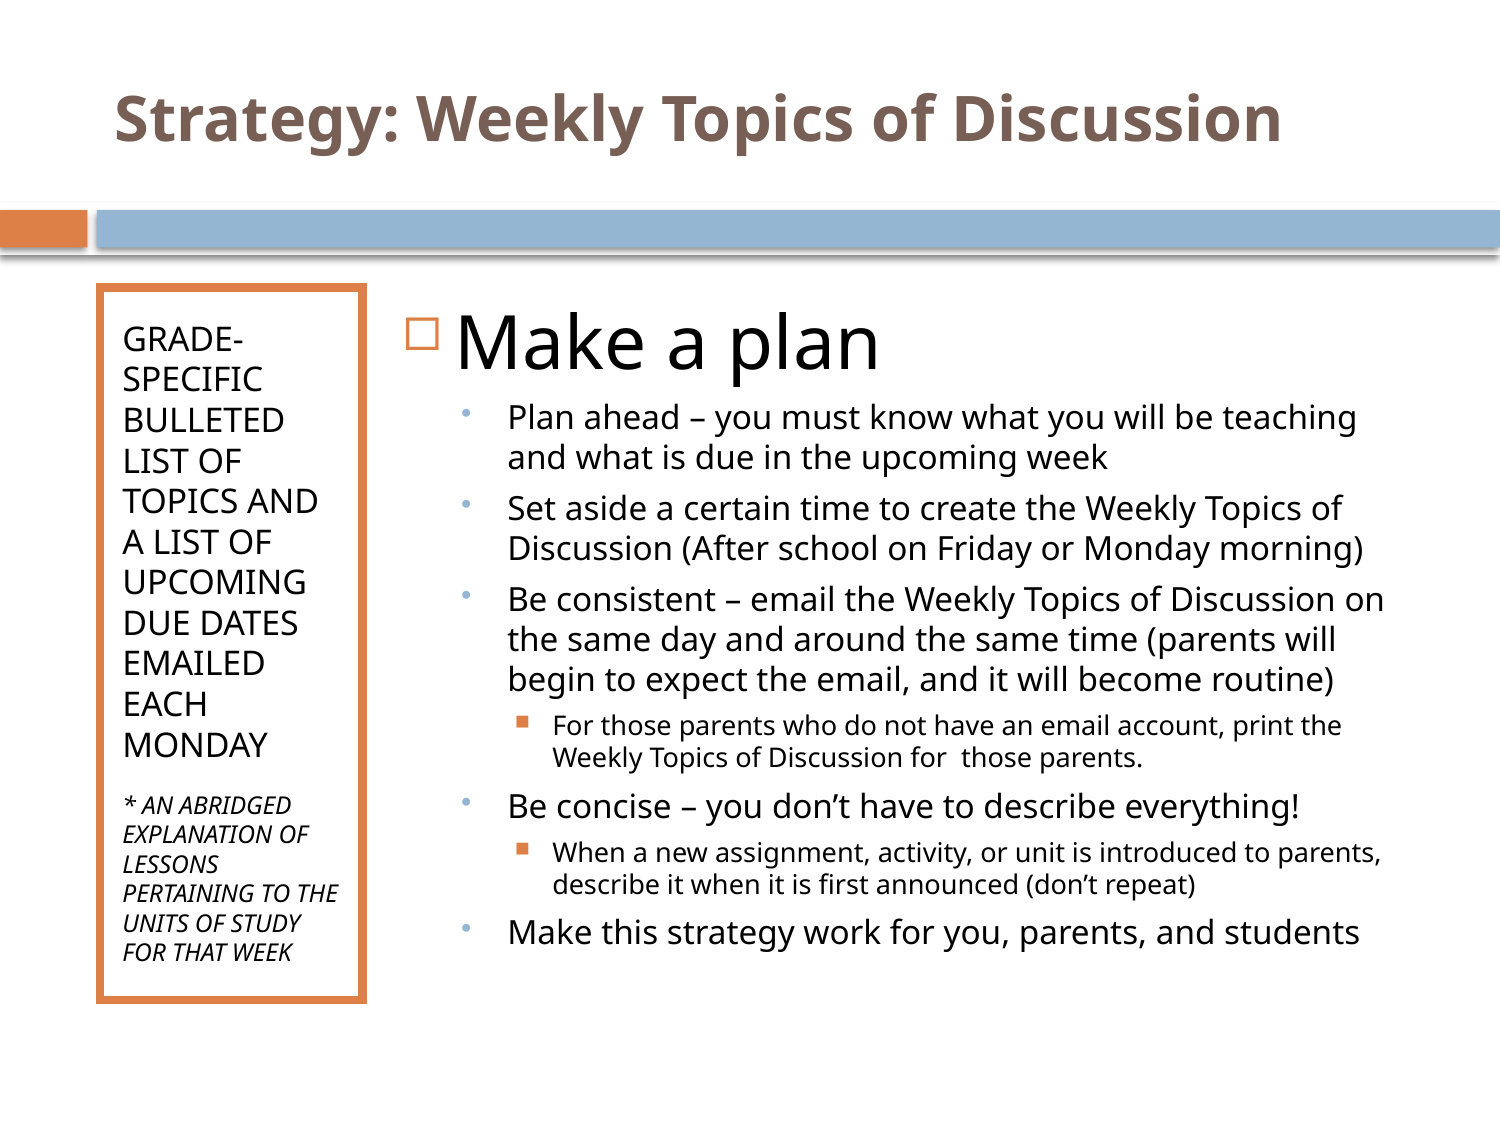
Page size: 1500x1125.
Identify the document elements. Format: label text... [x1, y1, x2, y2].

list grade-specific bulleted list of topics and a list of upcoming due dates emailed each Monday * an abridged explanation of lessons pertaining to the units of study for that week [96, 283, 367, 1004]
list Make a plan Plan ahead – you must know what you will be teaching and what is due in the upcoming week Set aside a certain time to create the Weekly Topics of Discussion (After school on Friday or Monday morning) Be consistent – email the Weekly Topics of Discussion on the same day and around the same time (parents will begin to expect the email, and it will become routine) For those parents who do not have an email account, print the Weekly Topics of Discussion for those parents. Be concise – you don’t have to describe everything! When a new assignment, activity, or unit is introduced to parents, describe it when it is first announced (don’t repeat) Make this strategy work for you, parents, and students [387, 287, 1438, 1013]
title Strategy: Weekly Topics of Discussion [99, 44, 1425, 188]
